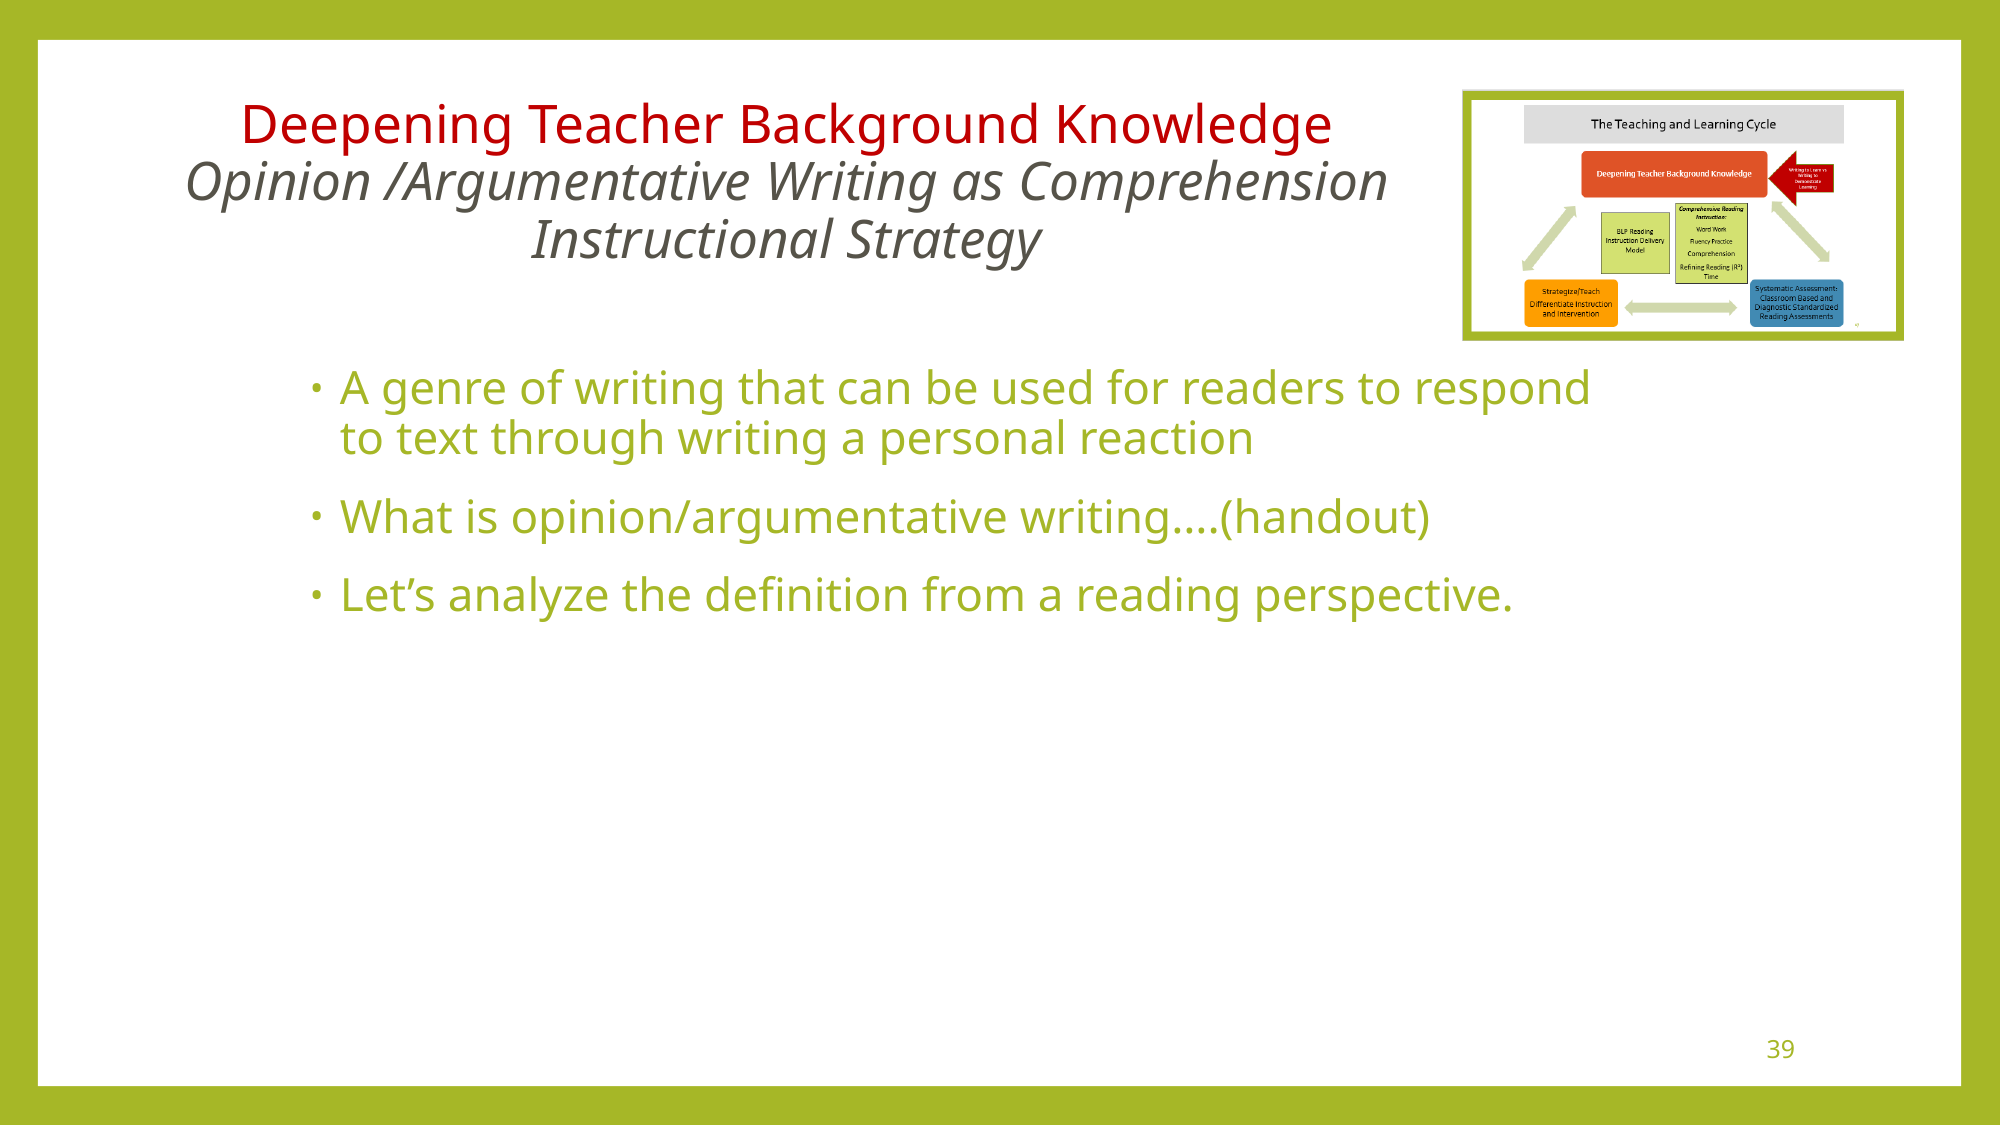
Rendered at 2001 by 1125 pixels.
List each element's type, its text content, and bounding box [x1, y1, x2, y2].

slide_number 39 [1530, 1020, 1811, 1081]
title Deepening Teacher Background Knowledge Opinion /Argumentative Writing as Comprehension Instructional Strategy [112, 89, 1460, 278]
picture [1461, 89, 1904, 341]
list A genre of writing that can be used for readers to respond to text through writing a personal reaction What is opinion/argumentative writing….(handout) Let’s analyze the definition from a reading perspective. [287, 358, 1638, 1125]
